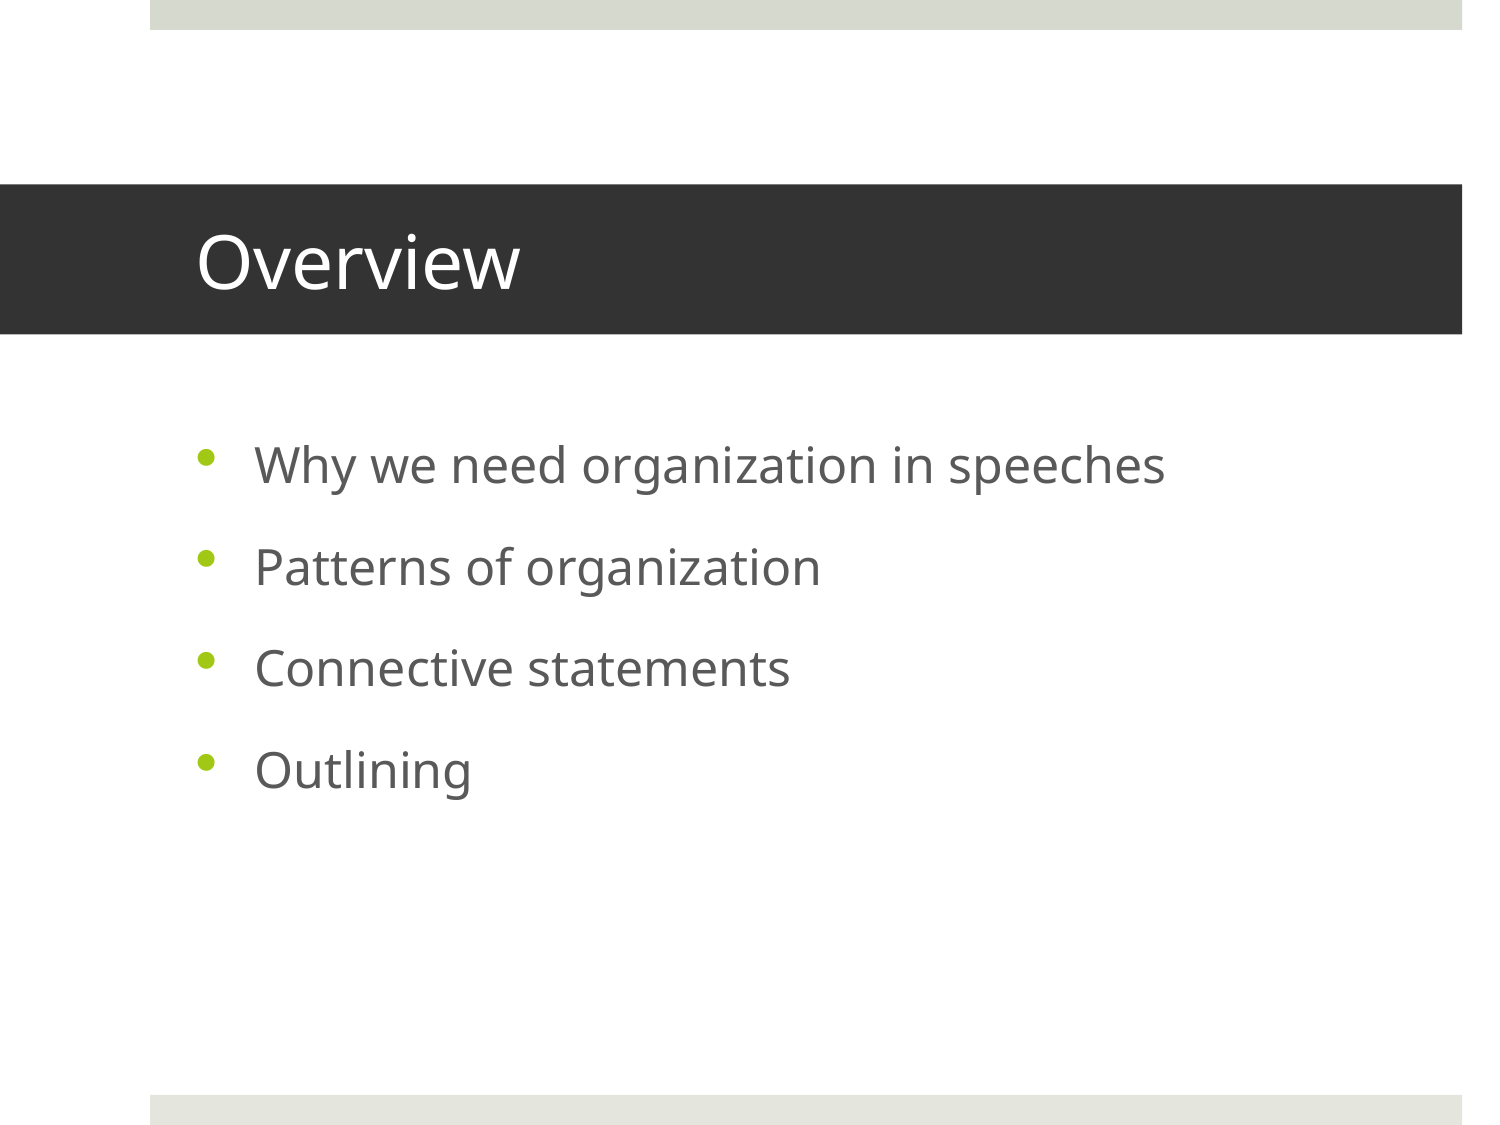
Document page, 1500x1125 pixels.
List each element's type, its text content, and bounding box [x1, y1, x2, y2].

list Why we need organization in speeches Patterns of organization Connective statements Outlining [182, 425, 1432, 1028]
title Overview [0, 184, 1463, 335]
